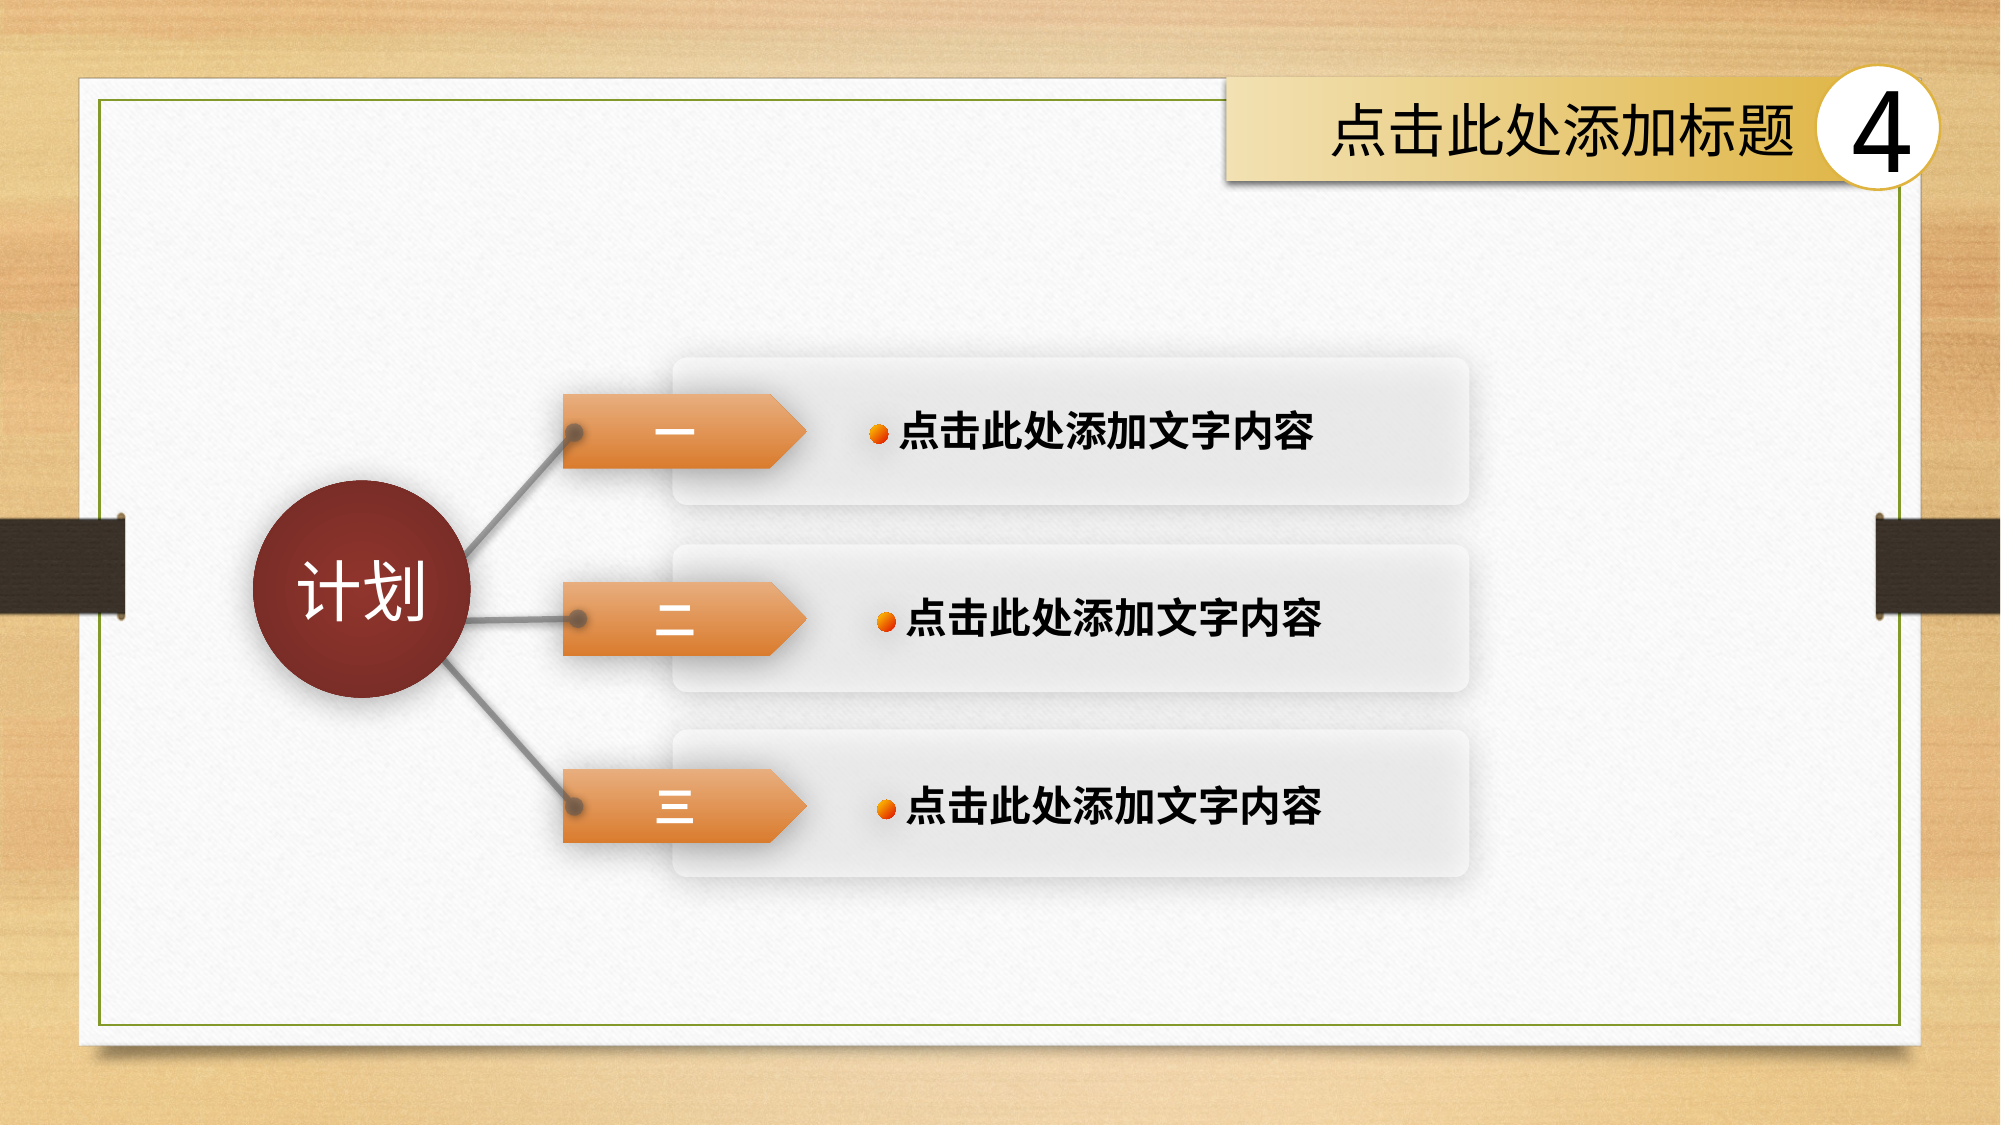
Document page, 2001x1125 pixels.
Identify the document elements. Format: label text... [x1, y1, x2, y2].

text_box [264, 638, 460, 699]
text_box [489, 612, 585, 625]
text_box 点击此处添加文字内容 [891, 772, 1356, 837]
text_box 二 [562, 580, 808, 657]
picture [0, 0, 2001, 1125]
text_box 点击此处添加文字内容 [883, 397, 1446, 462]
text_box 点击此处添加标题 [1226, 77, 1842, 181]
text_box 计划 [247, 542, 477, 638]
text_box [263, 479, 461, 542]
text_box [459, 678, 581, 813]
text_box 点击此处添加文字内容 [891, 584, 1356, 650]
text_box 4 [1814, 63, 1942, 191]
text_box 三 [562, 768, 808, 844]
text_box [479, 426, 581, 540]
text_box 一 [562, 393, 808, 470]
text_box [671, 728, 1471, 878]
text_box [671, 543, 1471, 693]
text_box [876, 611, 897, 633]
text_box [876, 799, 897, 820]
text_box [671, 356, 1471, 506]
text_box [869, 423, 889, 445]
